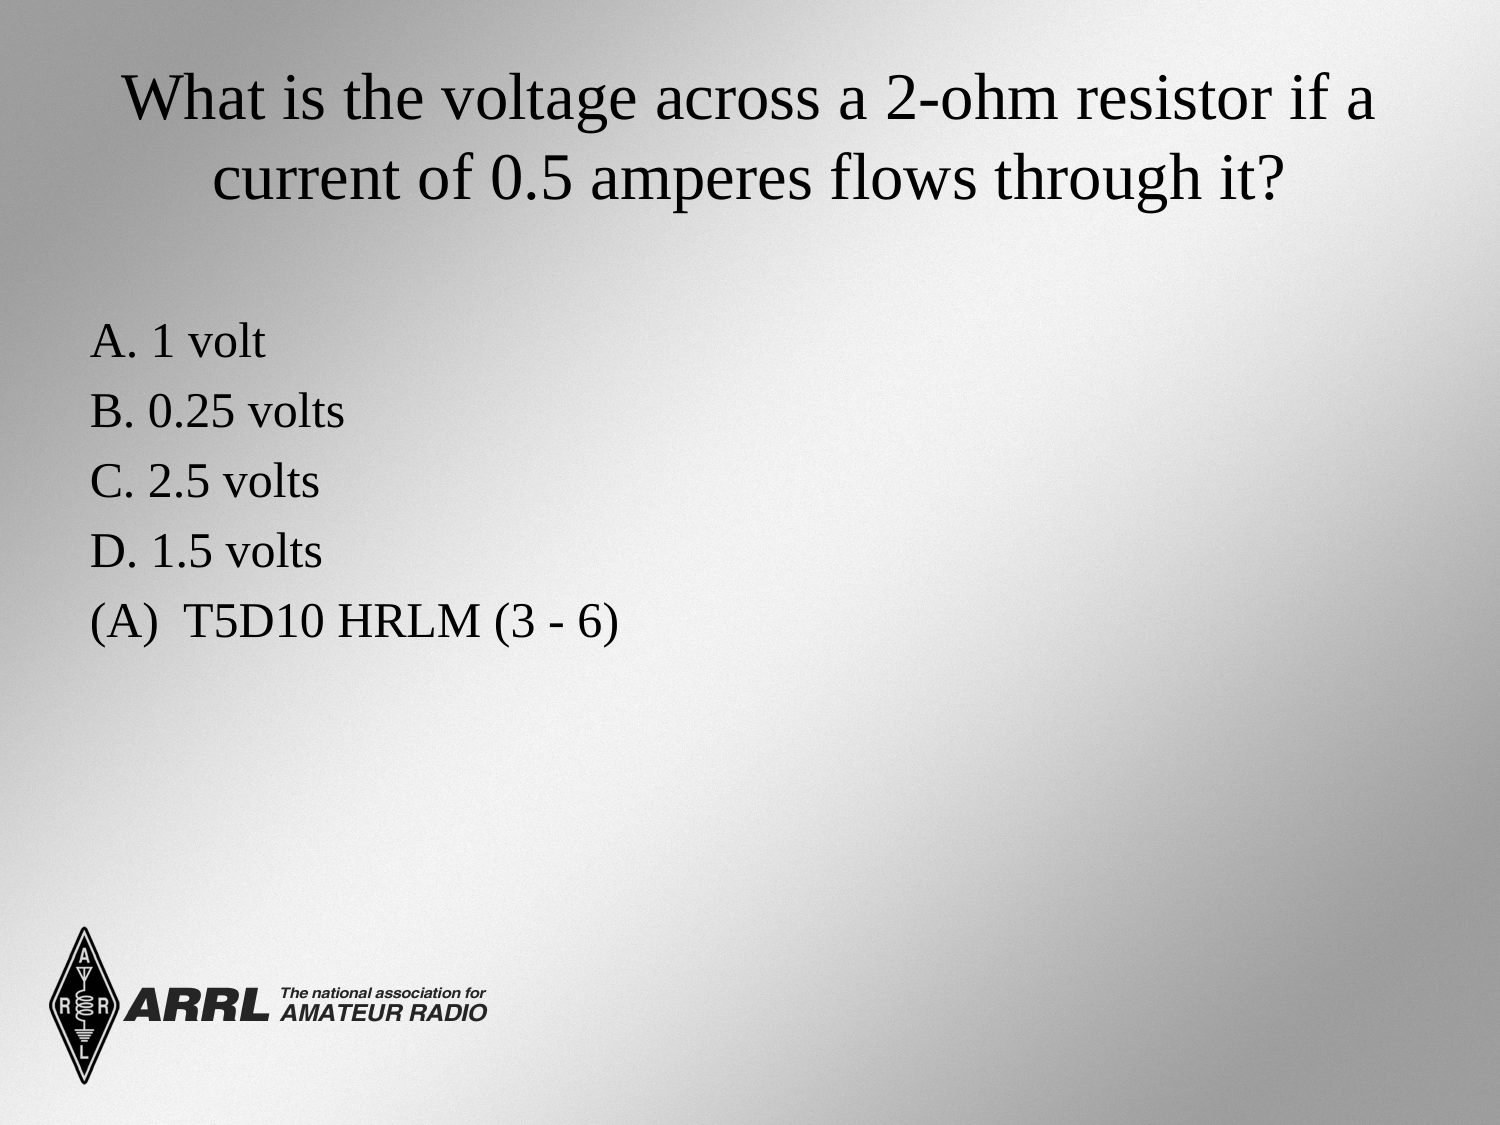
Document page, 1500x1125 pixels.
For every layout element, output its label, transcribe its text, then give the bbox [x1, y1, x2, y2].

picture [0, 0, 1500, 1125]
title What is the voltage across a 2-ohm resistor if a current of 0.5 amperes flows through it? [75, 45, 1425, 233]
list A. 1 volt B. 0.25 volts C. 2.5 volts D. 1.5 volts (A) T5D10 HRLM (3 - 6) [75, 299, 1425, 1005]
